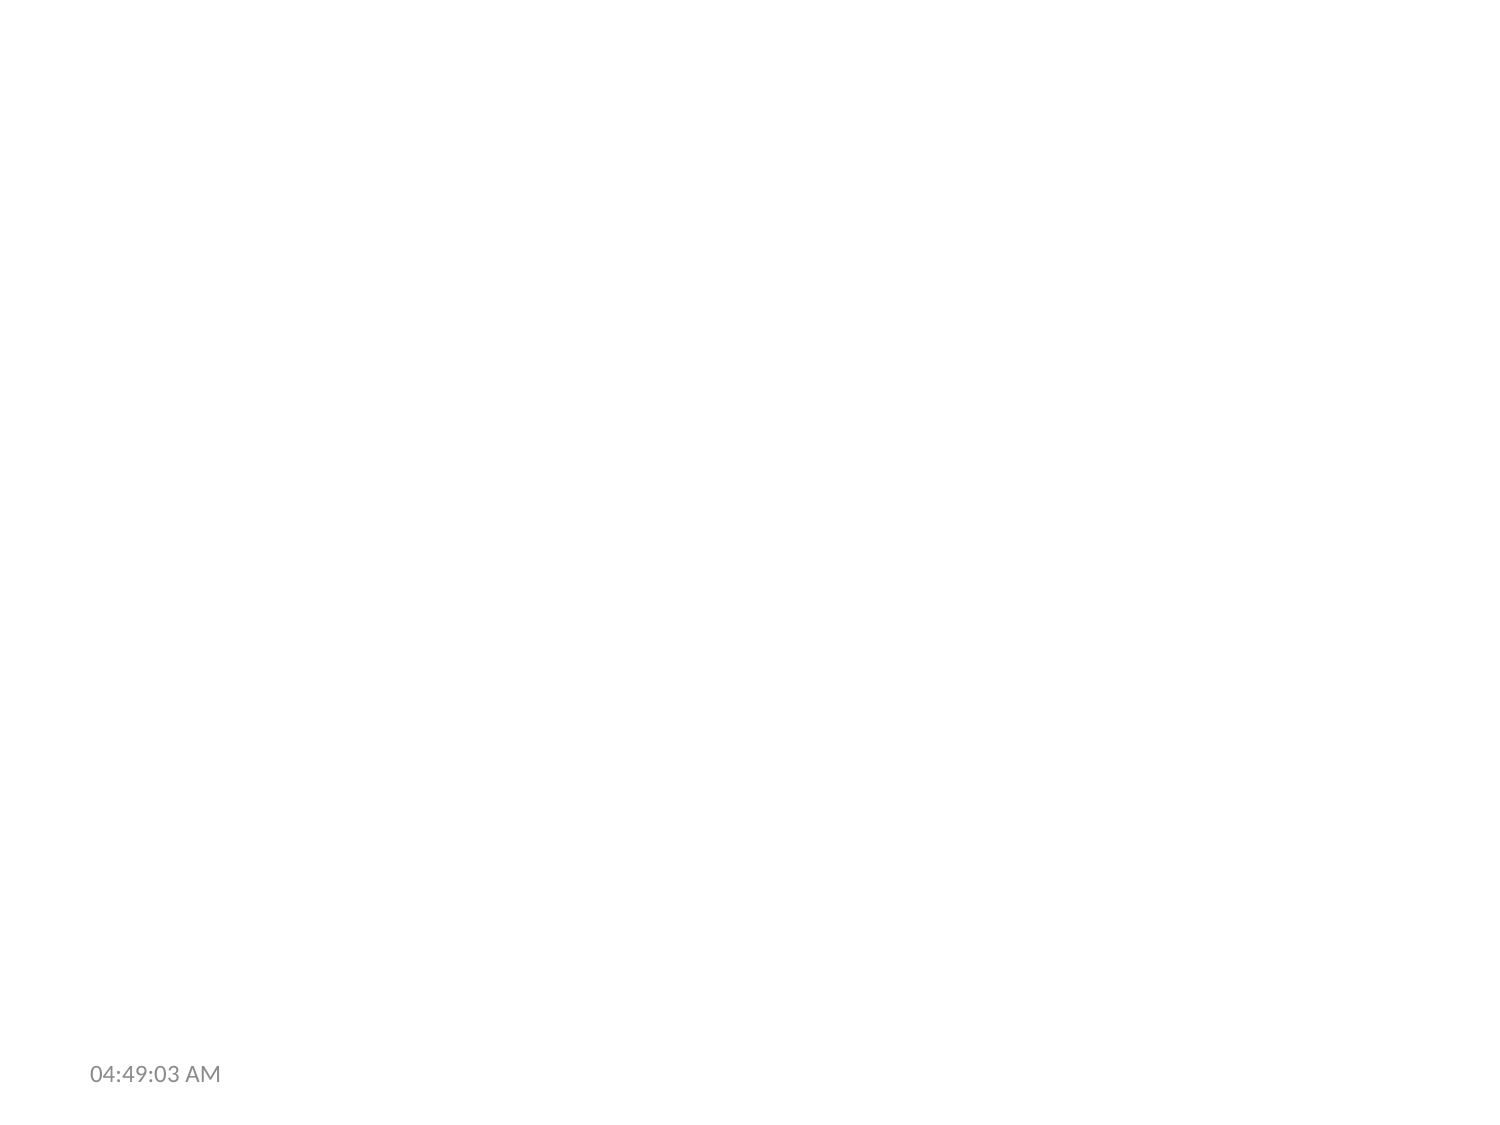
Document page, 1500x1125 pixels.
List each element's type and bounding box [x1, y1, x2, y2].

slide_number [75, 1042, 425, 1103]
